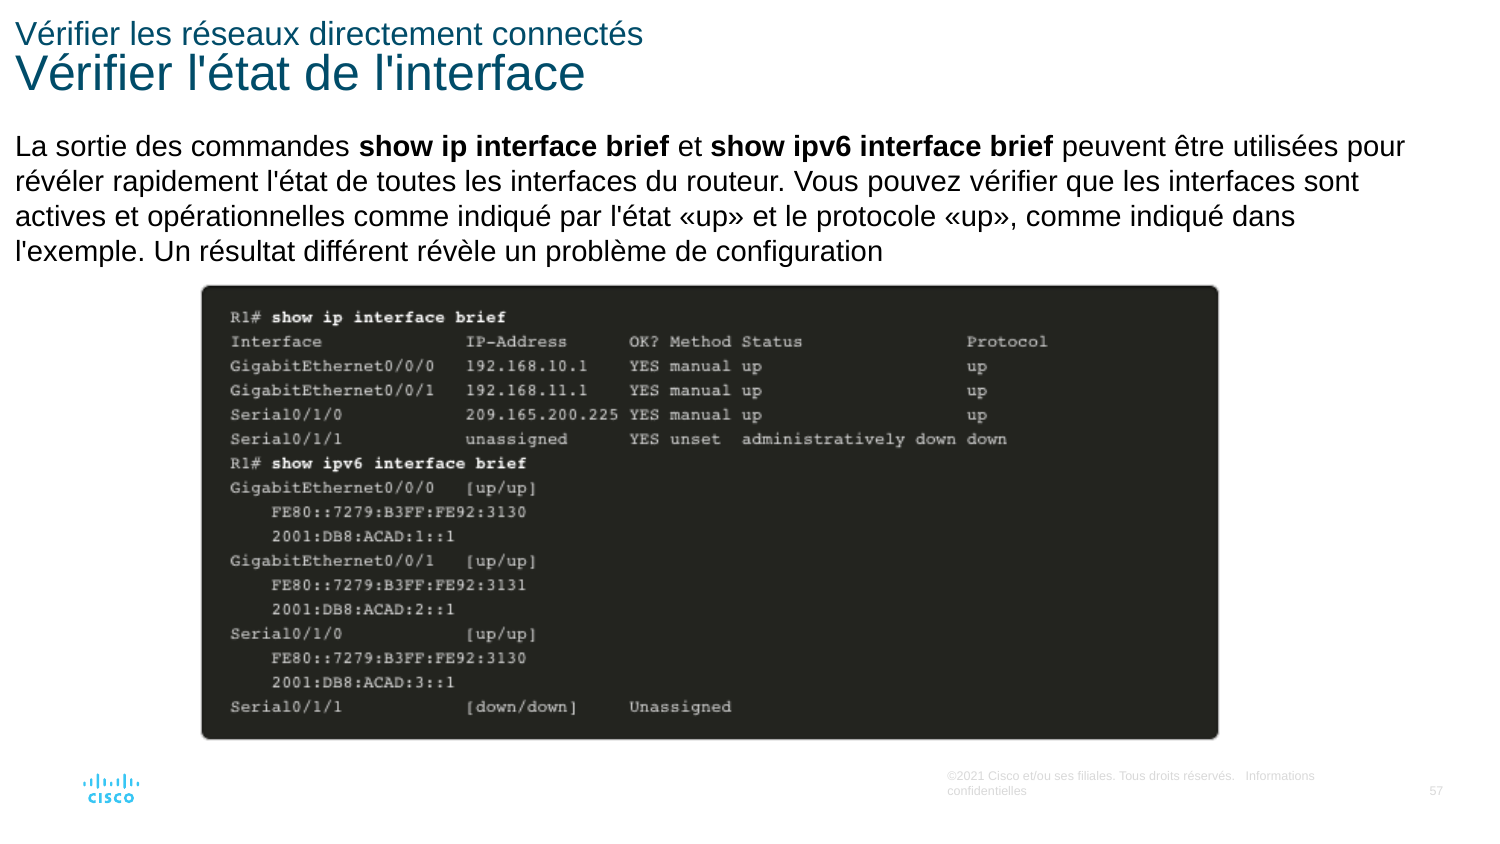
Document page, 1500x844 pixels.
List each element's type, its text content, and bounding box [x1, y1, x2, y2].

title Vérifier les réseaux directement connectés Vérifier l'état de l'interface [0, 0, 1369, 120]
picture [198, 283, 1223, 744]
list La sortie des commandes show ip interface brief et show ipv6 interface brief peuvent être utilisées pour révéler rapidement l'état de toutes les interfaces du routeur. Vous pouvez vérifier que les interfaces sont actives et opérationnelles comme indiqué par l'état «up» et le protocole «up», comme indiqué dans l'exemple. Un résultat différent révèle un problème de configuration ou de câblage. [0, 120, 1437, 284]
